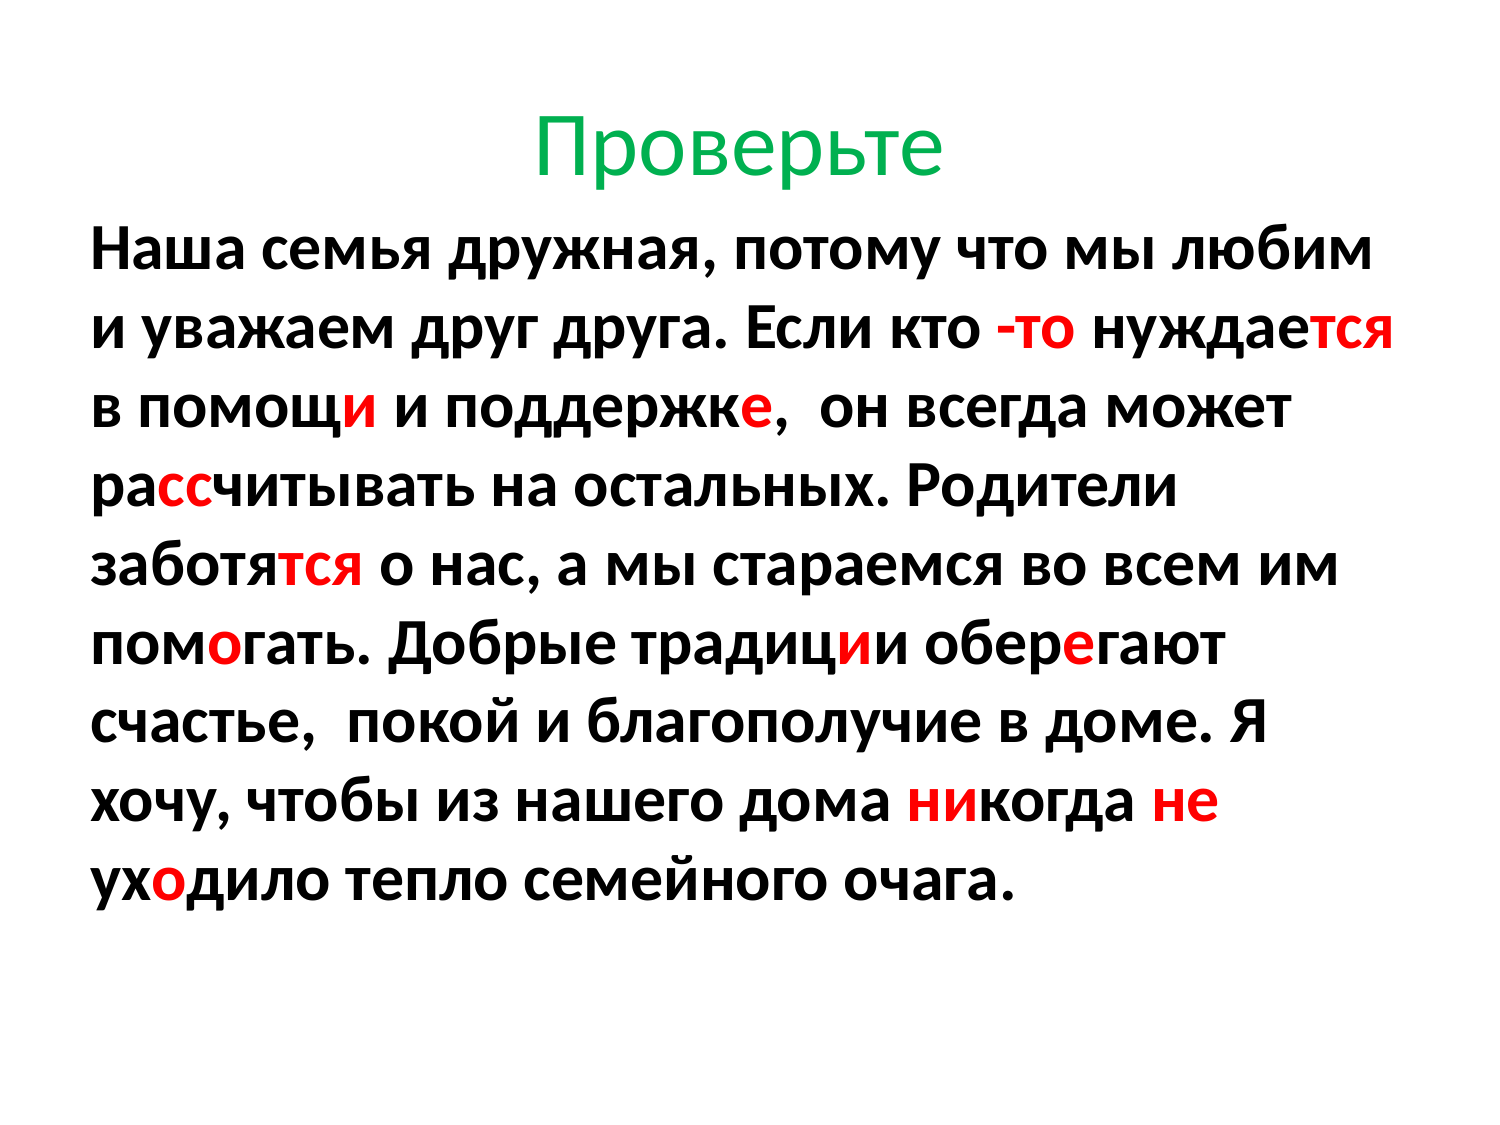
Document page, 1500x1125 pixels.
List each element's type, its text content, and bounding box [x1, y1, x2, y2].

list Наша семья дружная, потому что мы любим и уважаем друг друга. Если кто -то нуждается в помощи и поддержке, он всегда может рассчитывать на остальных. Родители заботятся о нас, а мы стараемся во всем им помогать. Добрые традиции оберегают счастье, покой и благополучие в доме. Я хочу, чтобы из нашего дома никогда не уходило тепло семейного очага. [75, 196, 1425, 939]
title Проверьте [75, 45, 1425, 196]
